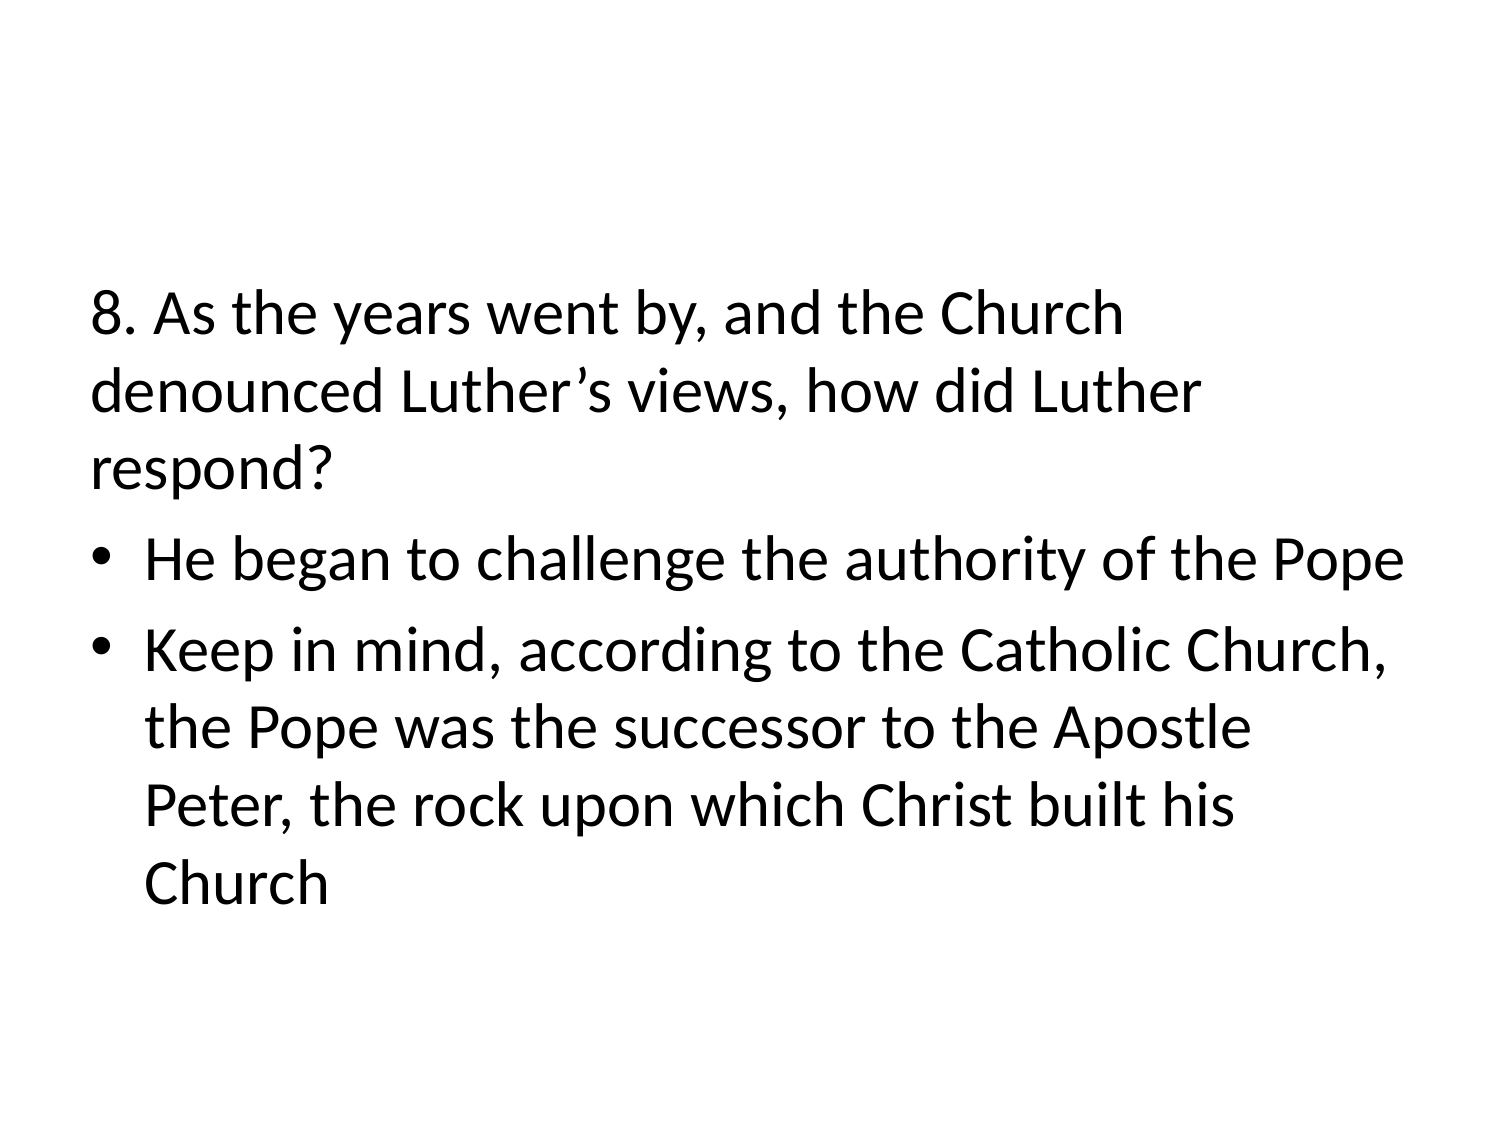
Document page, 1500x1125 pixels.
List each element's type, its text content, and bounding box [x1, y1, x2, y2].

list 8. As the years went by, and the Church denounced Luther’s views, how did Luther respond? He began to challenge the authority of the Pope Keep in mind, according to the Catholic Church, the Pope was the successor to the Apostle Peter, the rock upon which Christ built his Church [75, 262, 1425, 1005]
